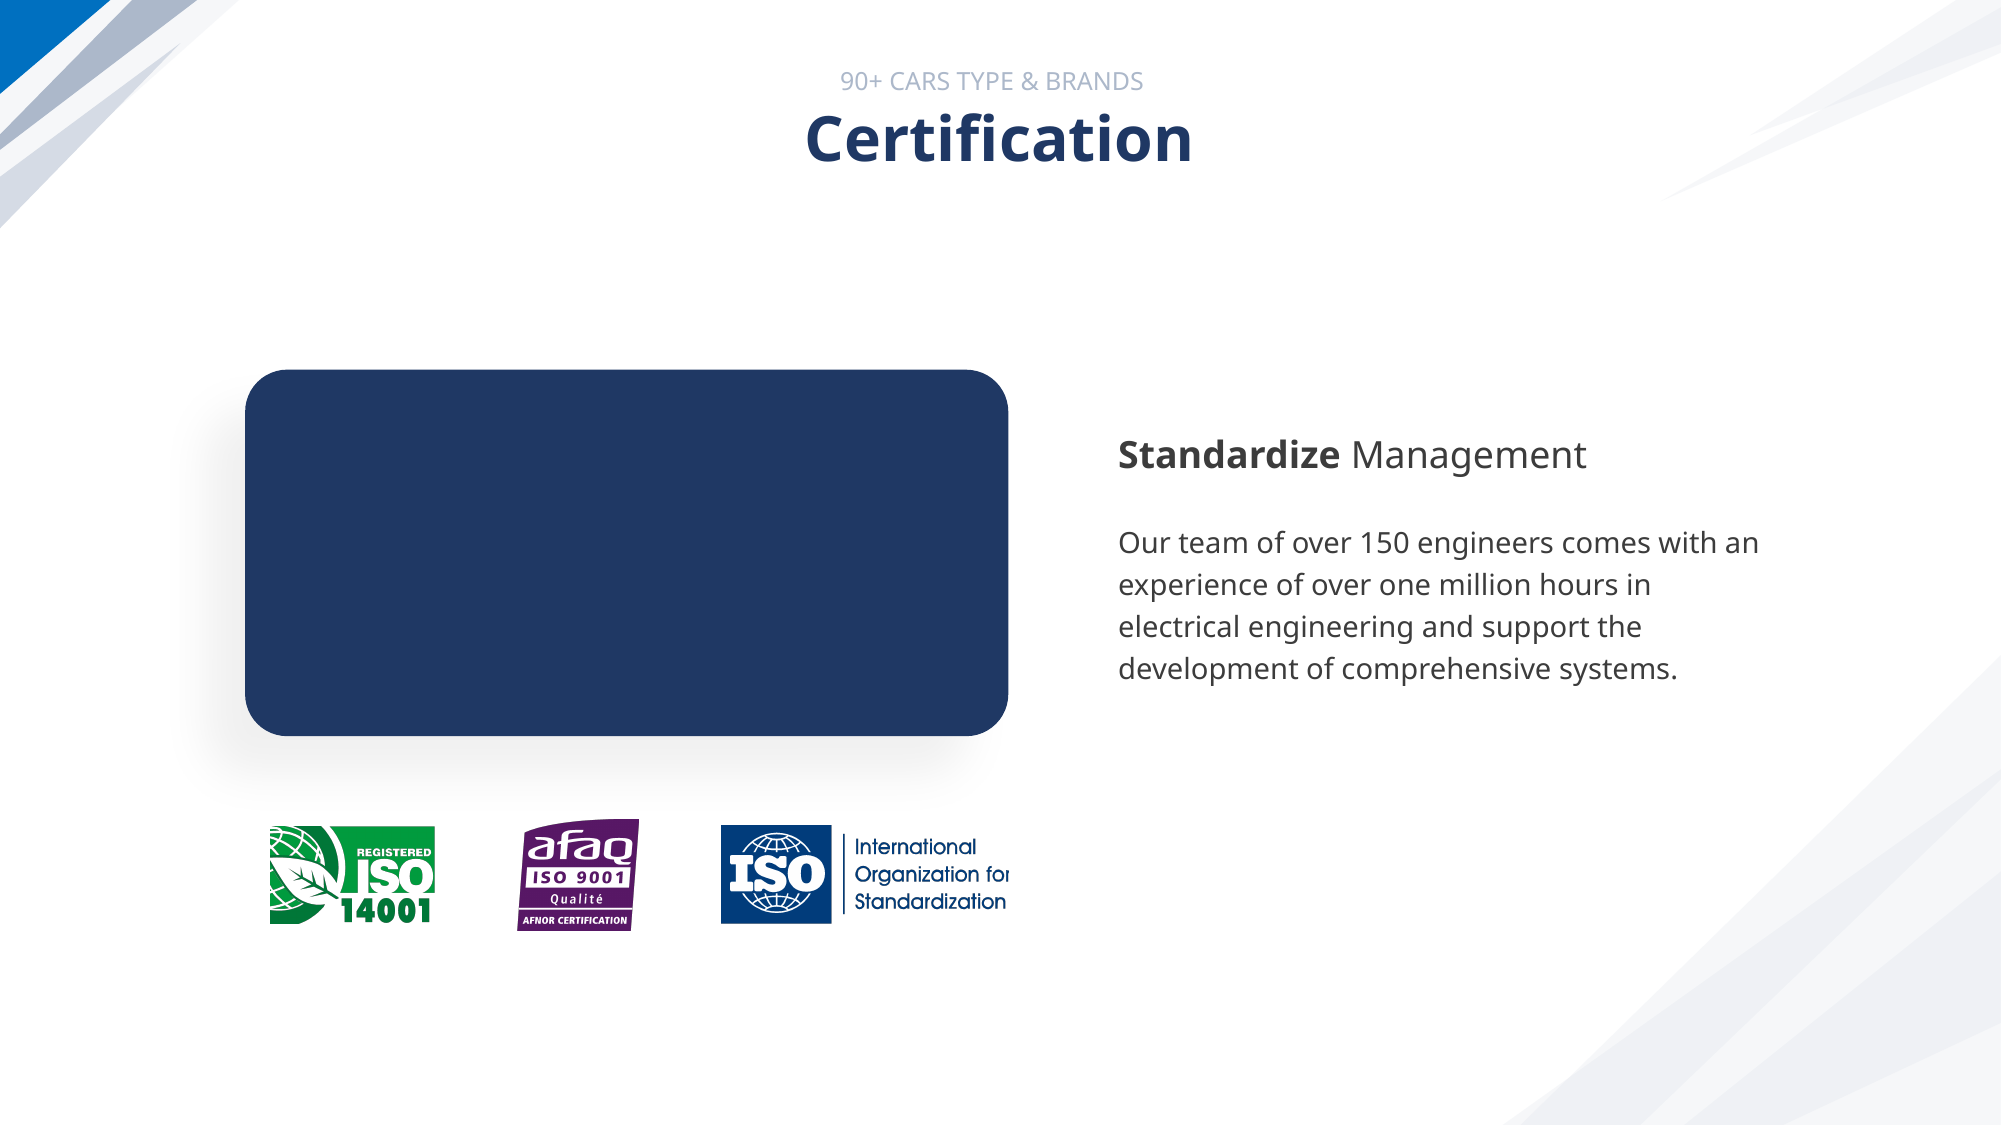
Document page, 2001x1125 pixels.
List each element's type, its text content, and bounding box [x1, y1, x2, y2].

text_box Standardize Management [1103, 423, 1643, 485]
text_box [245, 369, 1009, 737]
picture [517, 819, 639, 931]
picture [720, 825, 1009, 925]
text_box 90+ CARS TYPE & BRANDS [825, 57, 1175, 104]
picture [270, 826, 435, 924]
text_box Our team of over 150 engineers comes with an experience of over one million hours in electrical engineering and support the development of comprehensive systems. [1103, 509, 1784, 695]
title Certification [137, 73, 1863, 210]
